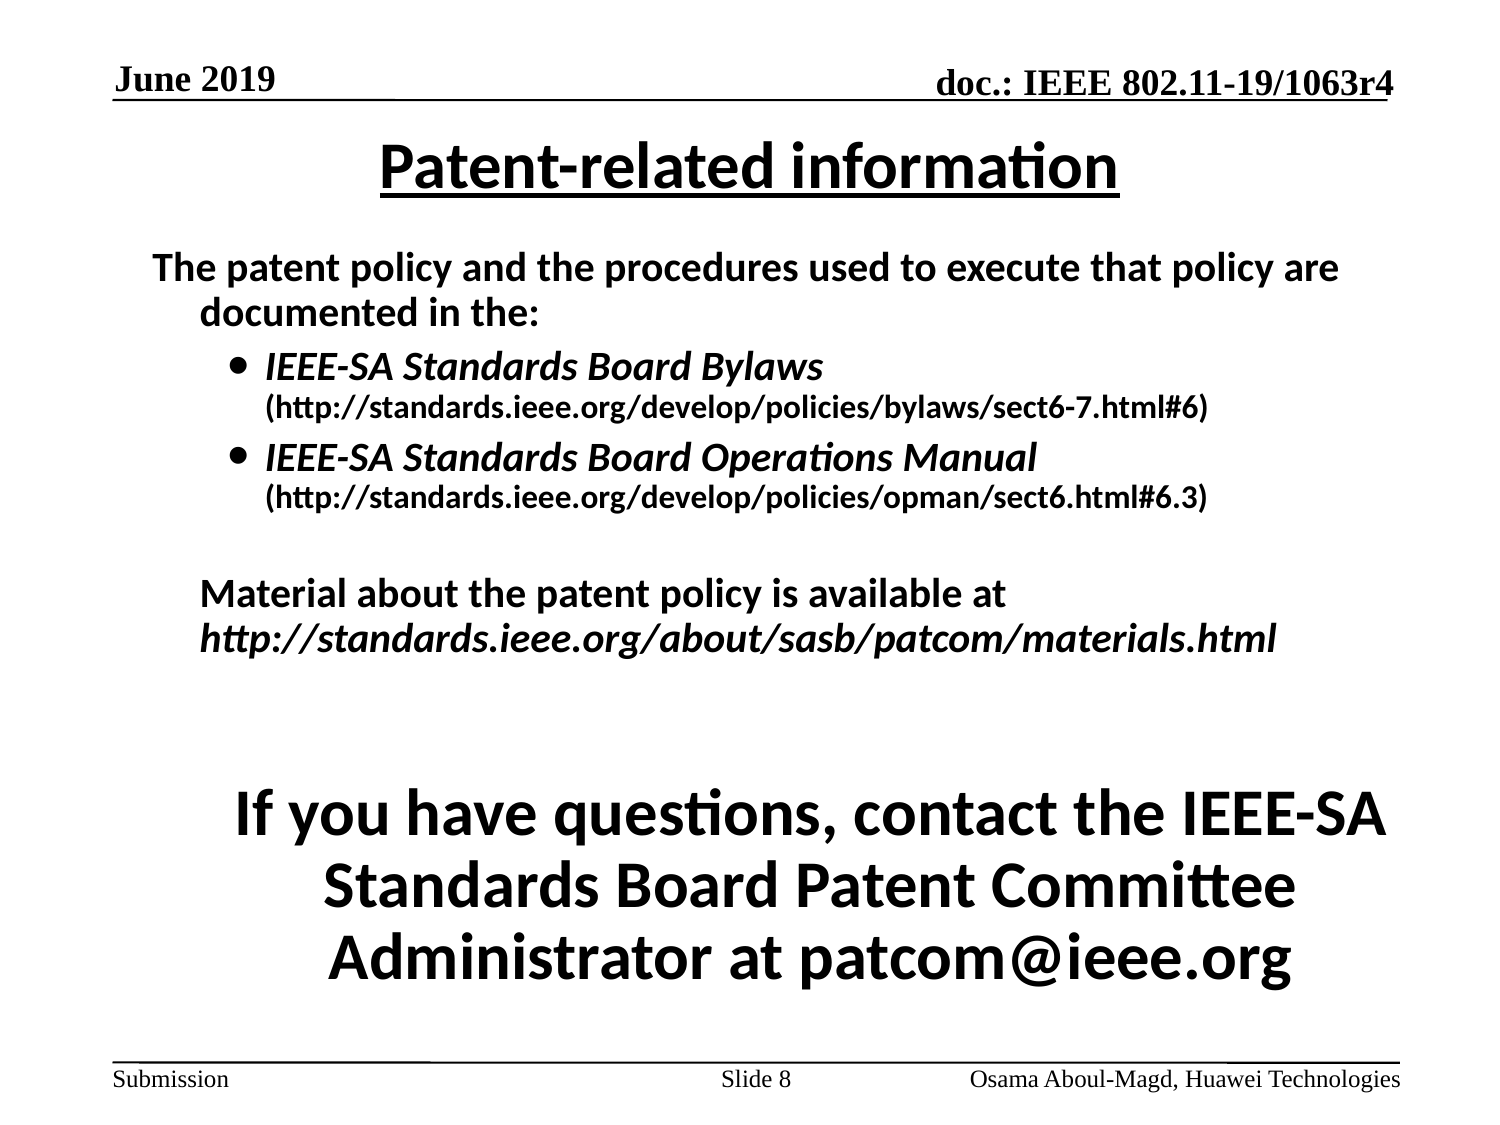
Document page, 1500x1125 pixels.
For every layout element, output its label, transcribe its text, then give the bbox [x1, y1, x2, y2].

slide_number Slide 8 [712, 1061, 800, 1123]
footer Osama Aboul-Magd, Huawei Technologies [878, 1061, 1402, 1093]
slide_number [114, 54, 423, 100]
title Patent-related information [112, 74, 1388, 237]
list The patent policy and the procedures used to execute that policy are documented in the: IEEE-SA Standards Board Bylaws (http://standards.ieee.org/develop/policies/bylaws/sect6-7.html#6) IEEE-SA Standards Board Operations Manual (http://standards.ieee.org/develop/policies/opman/sect6.html#6.3) Material about the patent policy is available at http://standards.ieee.org/about/sasb/patcom/materials.html If you have questions, contact the IEEE-SA Standards Board Patent Committee Administrator at patcom@ieee.org [62, 237, 1438, 913]
